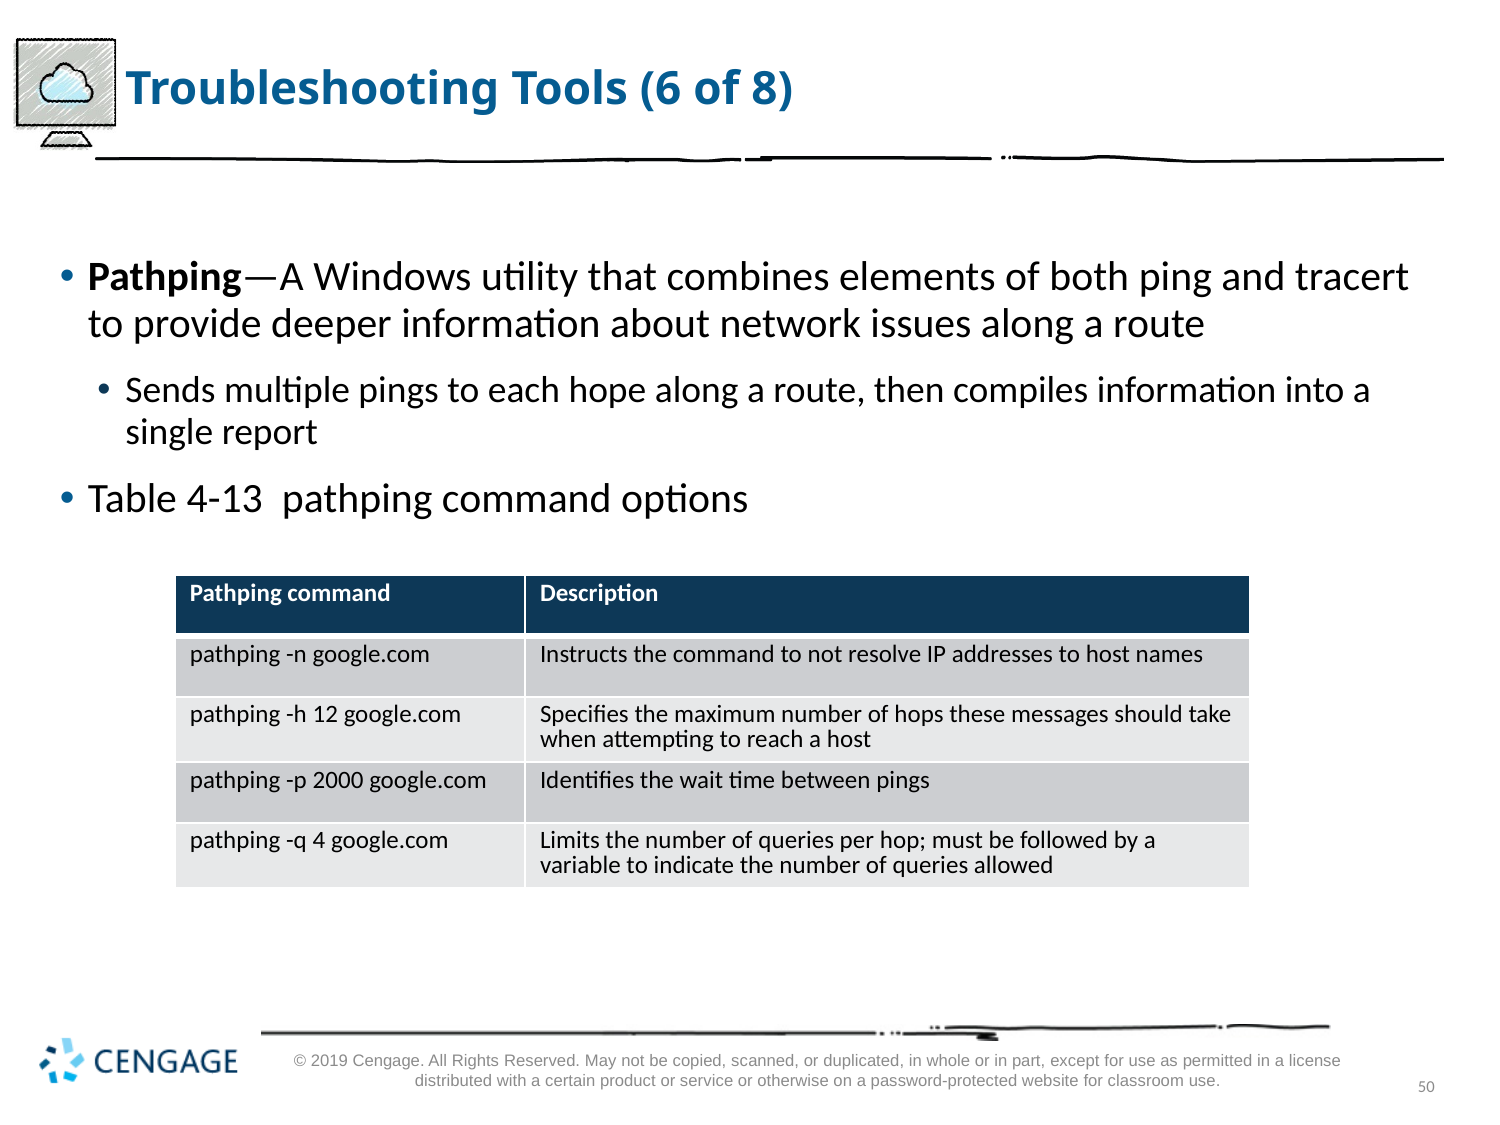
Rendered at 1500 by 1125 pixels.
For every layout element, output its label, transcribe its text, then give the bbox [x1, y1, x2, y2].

list Pathping—A Windows utility that combines elements of both ping and tracert to provide deeper information about network issues along a route Sends multiple pings to each hope along a route, then compiles information into a single report Table 4-13 pathping command options [59, 252, 1441, 525]
table_cell pathping -q 4 google.com [176, 824, 524, 887]
picture [13, 36, 117, 151]
footer © 2019 Cengage. All Rights Reserved. May not be copied, scanned, or duplicated, in whole or in part, except for use as permitted in a license distributed with a certain product or service or otherwise on a password-protected website for classroom use. [262, 1050, 1375, 1091]
table_header Pathping command [176, 576, 524, 633]
picture [95, 155, 1444, 163]
table_cell pathping -p 2000 google.com [176, 763, 524, 822]
table_cell Specifies the maximum number of hops these messages should take when attempting to reach a host [526, 698, 1249, 761]
table_cell pathping -n google.com [176, 639, 524, 696]
table_cell Identifies the wait time between pings [526, 763, 1249, 822]
title Troubleshooting Tools (6 of 8) [125, 66, 1442, 116]
table_cell Limits the number of queries per hop; must be followed by a variable to indicate the number of queries allowed [526, 824, 1249, 887]
table_cell Instructs the command to not resolve IP addresses to host names [526, 639, 1249, 696]
picture [261, 1024, 1331, 1041]
table_header Description [526, 576, 1249, 633]
picture [19, 1024, 250, 1096]
table_cell pathping -h 12 google.com [176, 698, 524, 761]
